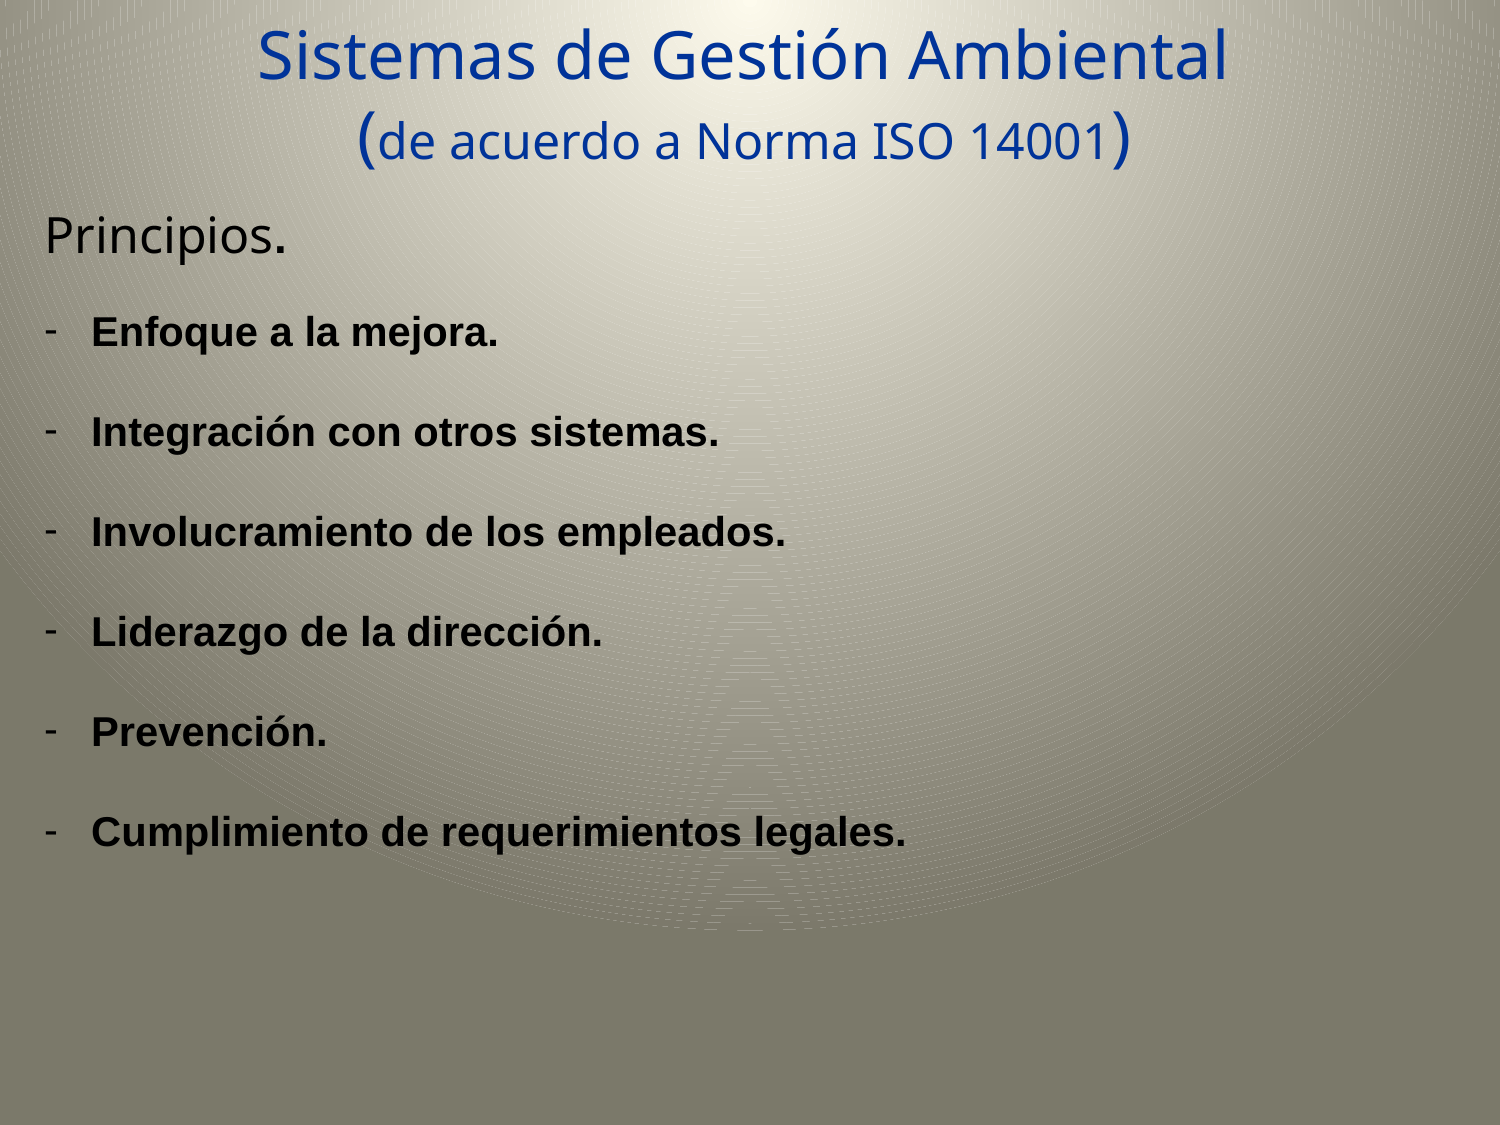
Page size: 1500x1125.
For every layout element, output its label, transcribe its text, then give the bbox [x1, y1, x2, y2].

text_box Principios. Enfoque a la mejora. Integración con otros sistemas. Involucramiento de los empleados. Liderazgo de la dirección. Prevención. Cumplimiento de requerimientos legales. [29, 196, 1459, 1059]
title Sistemas de Gestión Ambiental (de acuerdo a Norma ISO 14001) [29, 30, 1460, 156]
